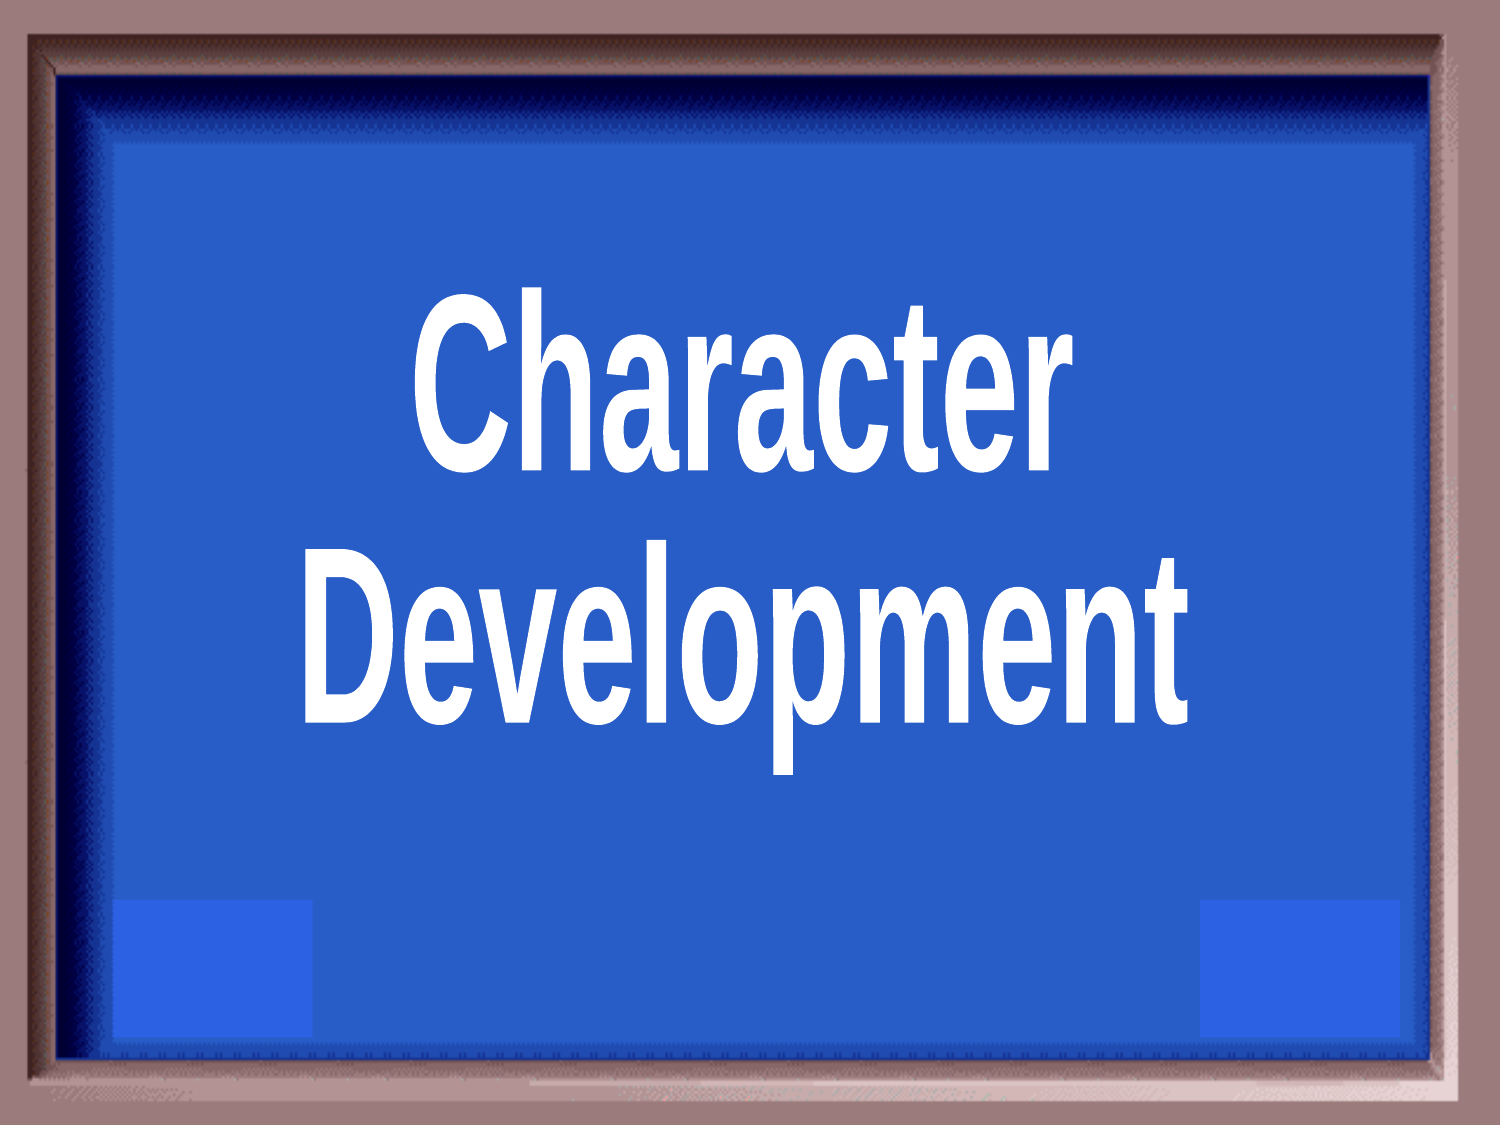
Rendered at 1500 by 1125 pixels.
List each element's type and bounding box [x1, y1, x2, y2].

text_box [112, 899, 313, 1038]
picture [0, 0, 1500, 1125]
text_box [1200, 899, 1401, 1038]
